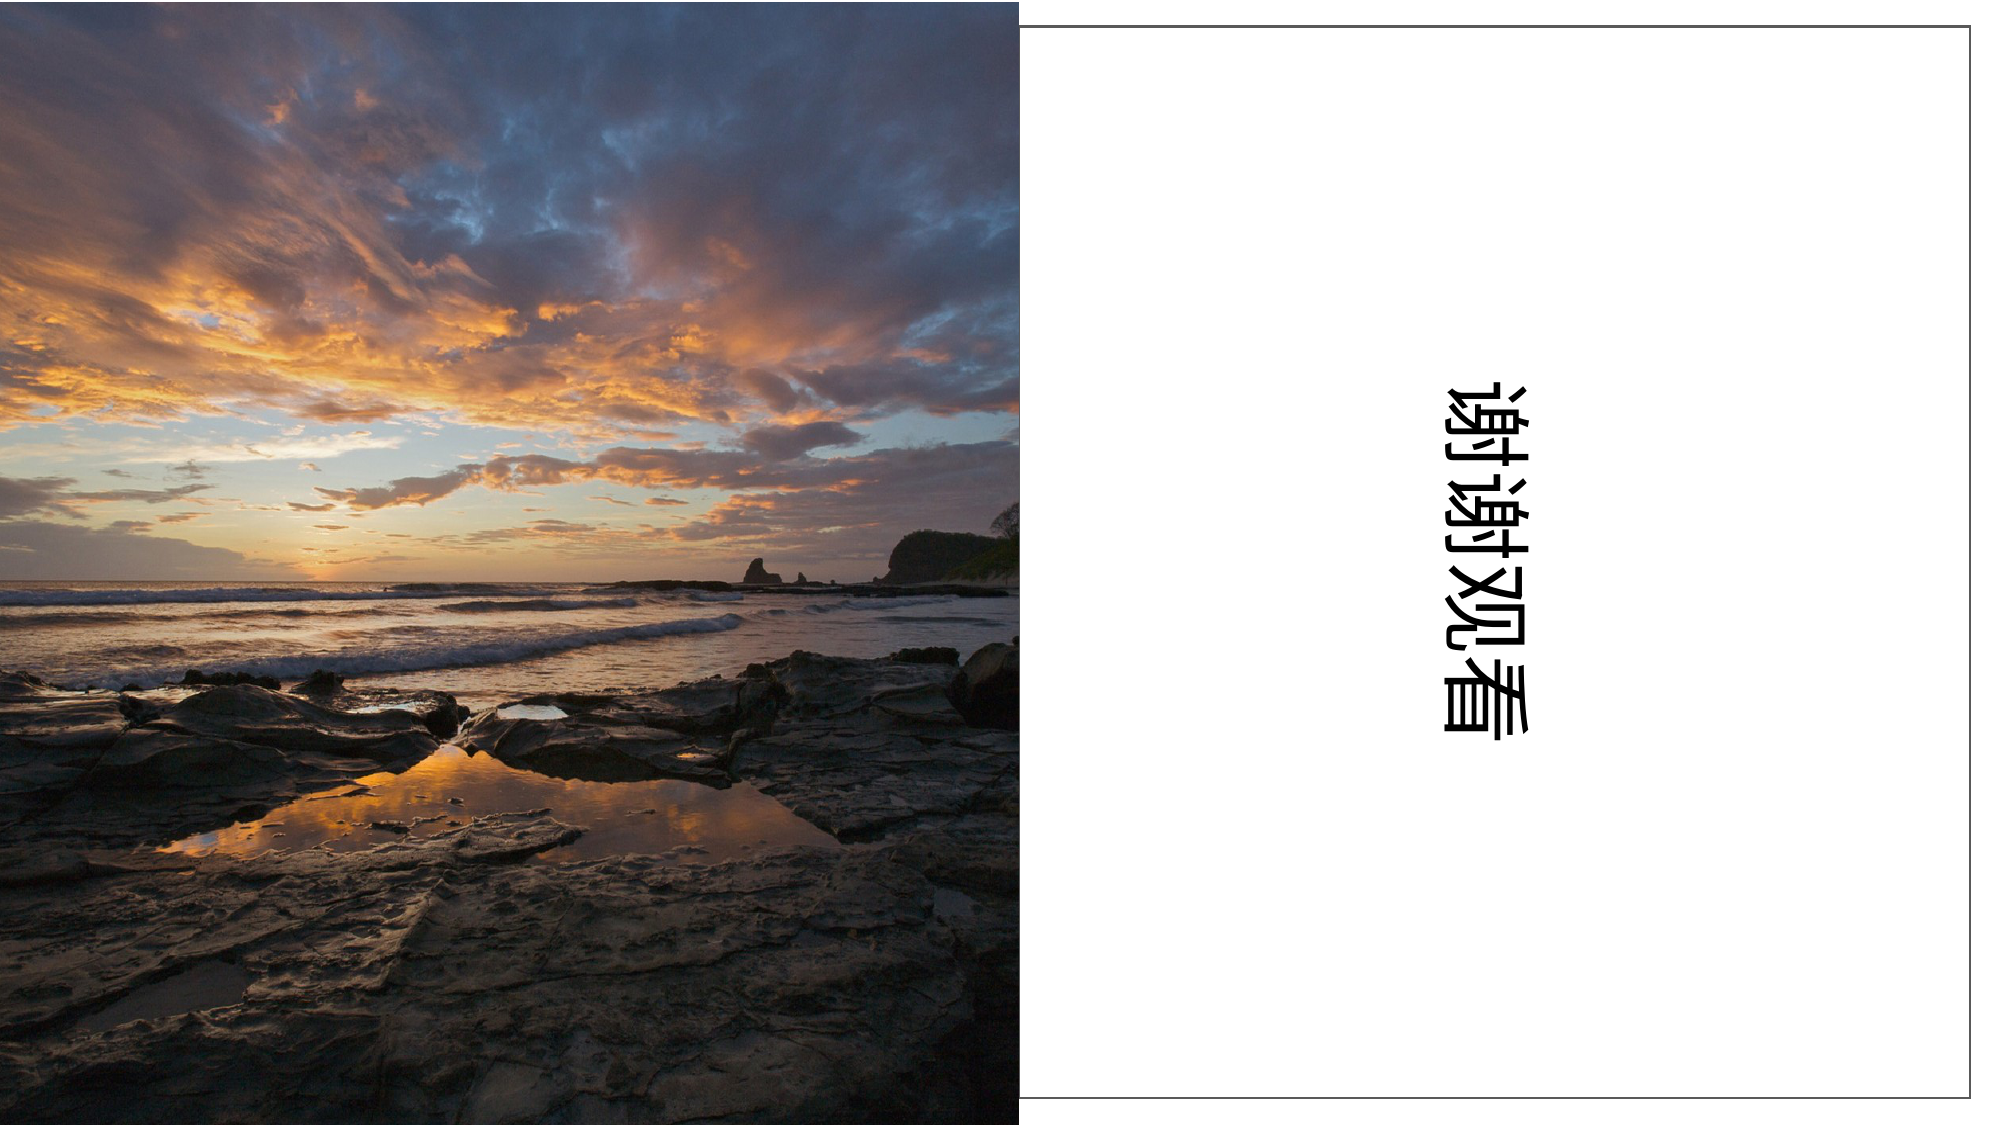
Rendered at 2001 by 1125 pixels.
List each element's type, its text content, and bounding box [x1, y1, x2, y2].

picture [0, 2, 1019, 1125]
text_box 谢谢观看 [1410, 339, 1552, 786]
text_box [1019, 25, 1971, 1099]
